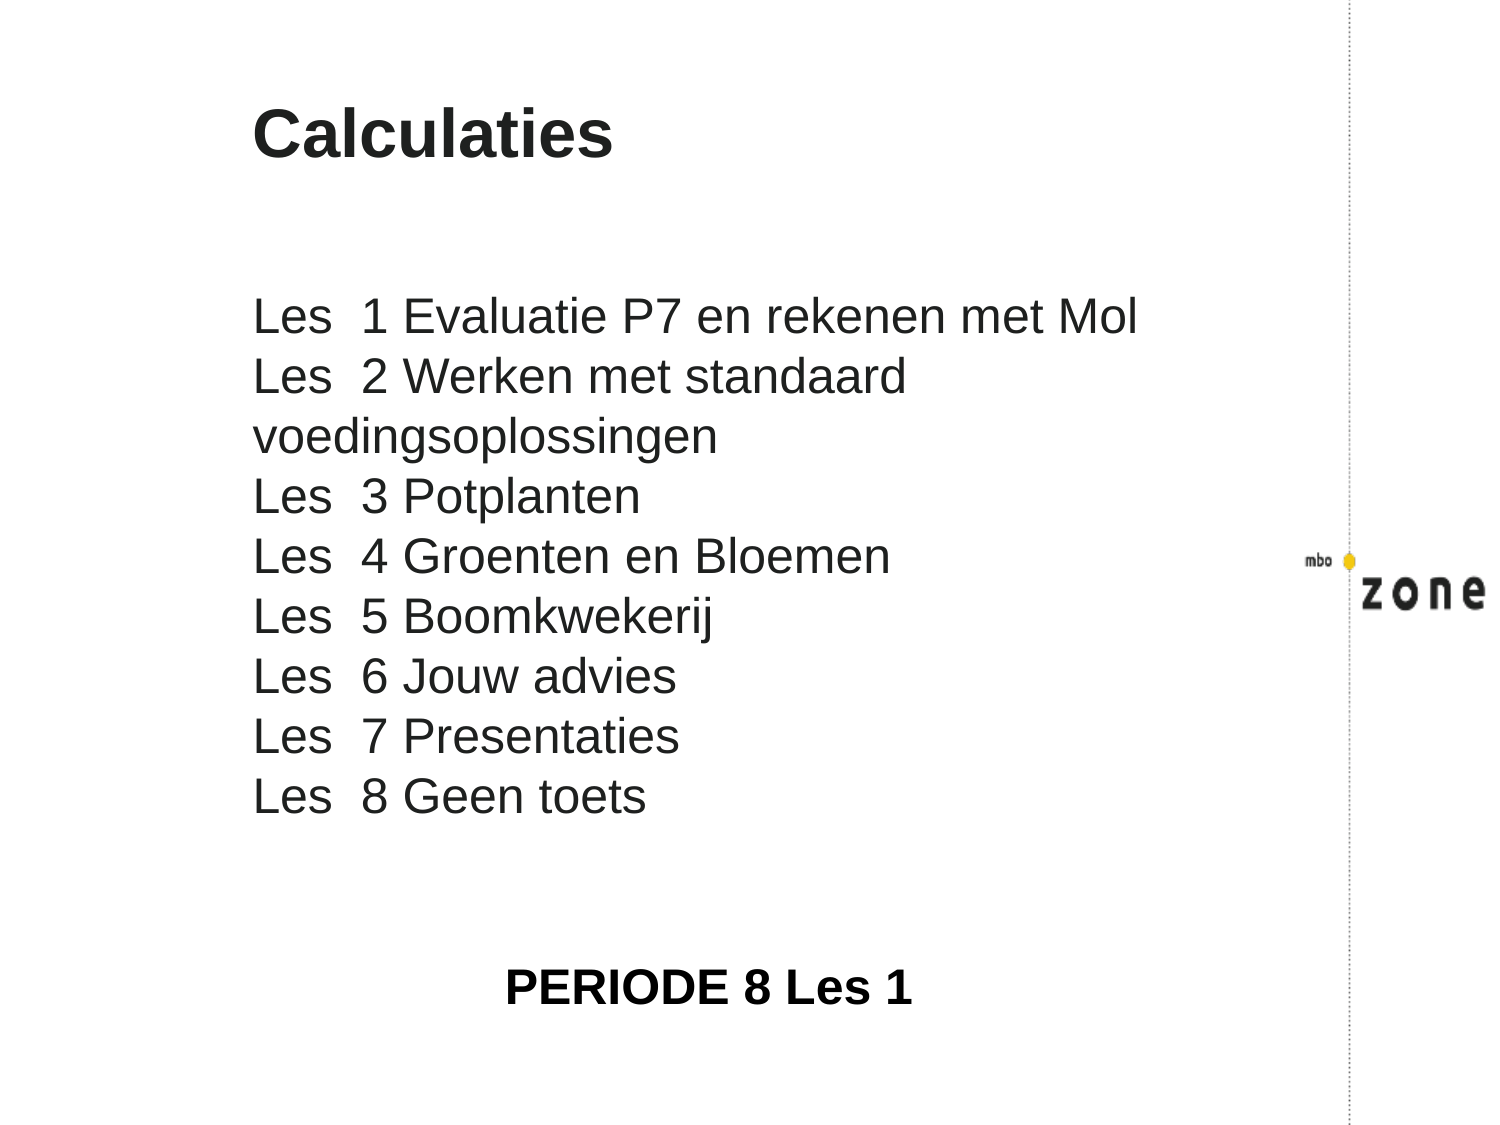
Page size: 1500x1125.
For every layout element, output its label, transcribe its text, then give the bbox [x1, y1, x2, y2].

picture [1197, 0, 1500, 1125]
text_box PERIODE 8 Les 1 [490, 947, 1465, 1022]
list Les 1 Evaluatie P7 en rekenen met Mol Les 2 Werken met standaard voedingsoplossingen Les 3 Potplanten Les 4 Groenten en Bloemen Les 5 Boomkwekerij Les 6 Jouw advies Les 7 Presentaties Les 8 Geen toets [252, 283, 1205, 646]
title Calculaties [252, 102, 1186, 264]
